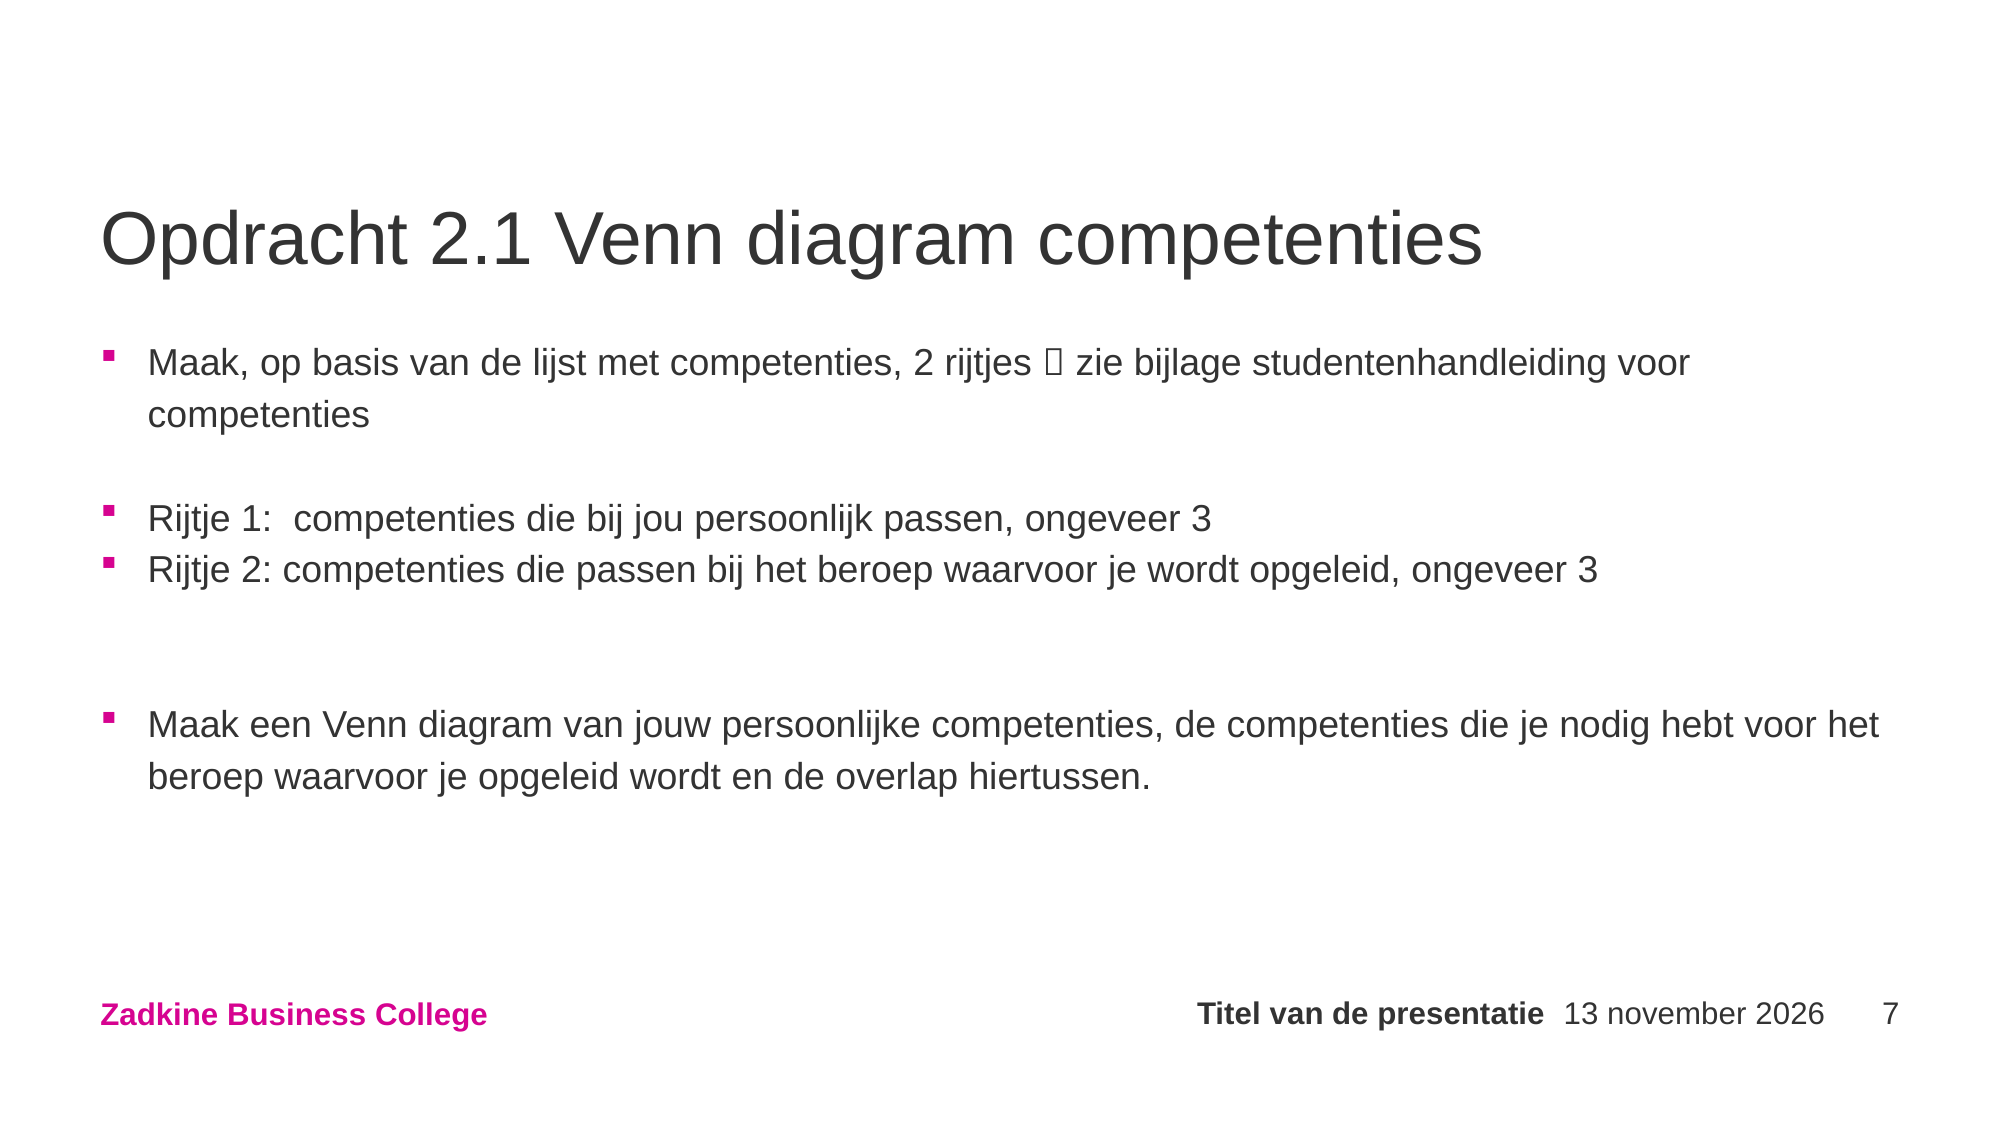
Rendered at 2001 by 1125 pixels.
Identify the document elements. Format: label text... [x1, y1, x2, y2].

list Maak, op basis van de lijst met competenties, 2 rijtjes  zie bijlage studentenhandleiding voor competenties Rijtje 1: competenties die bij jou persoonlijk passen, ongeveer 3 Rijtje 2: competenties die passen bij het beroep waarvoor je wordt opgeleid, ongeveer 3 Maak een Venn diagram van jouw persoonlijke competenties, de competenties die je nodig hebt voor het beroep waarvoor je opgeleid wordt en de overlap hiertussen. [100, 331, 1900, 917]
slide_number 7 [1825, 993, 1900, 1033]
footer Titel van de presentatie [870, 993, 1546, 1033]
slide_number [1546, 993, 1825, 1033]
list Opdracht 2.1 Venn diagram competenties [100, 189, 1900, 280]
